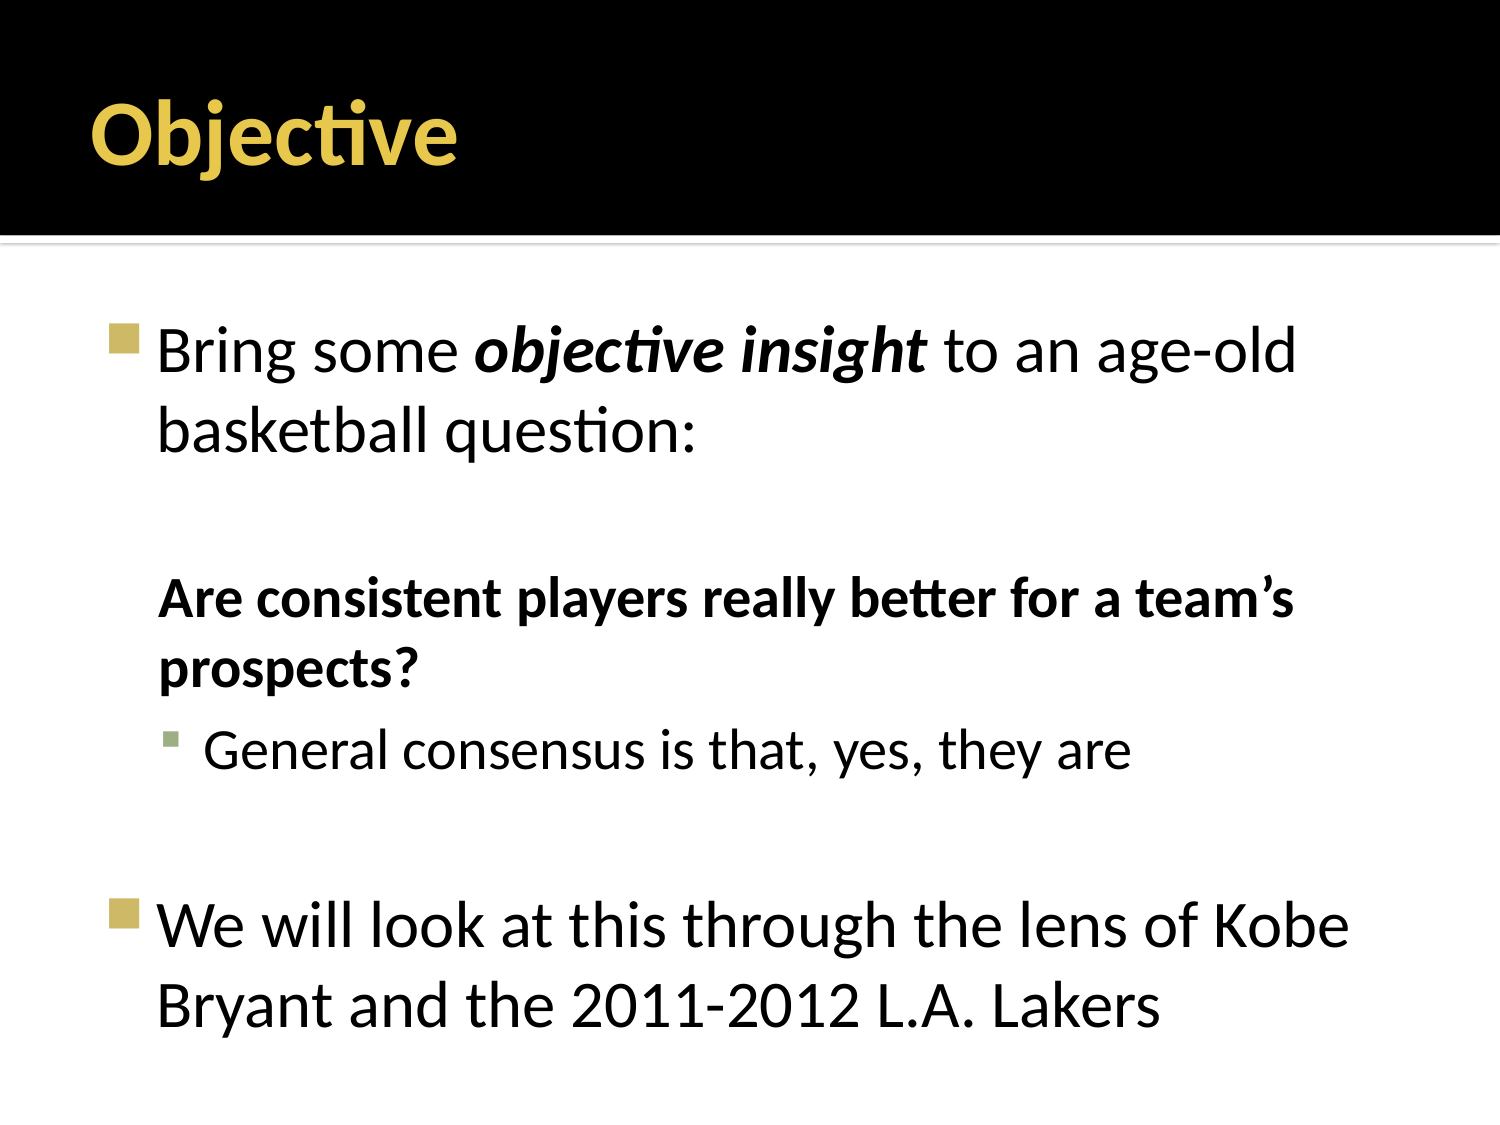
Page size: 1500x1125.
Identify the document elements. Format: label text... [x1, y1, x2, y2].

list Bring some objective insight to an age-old basketball question: Are consistent players really better for a team’s prospects? General consensus is that, yes, they are We will look at this through the lens of Kobe Bryant and the 2011-2012 L.A. Lakers [75, 291, 1425, 1050]
title Objective [75, 25, 1425, 231]
